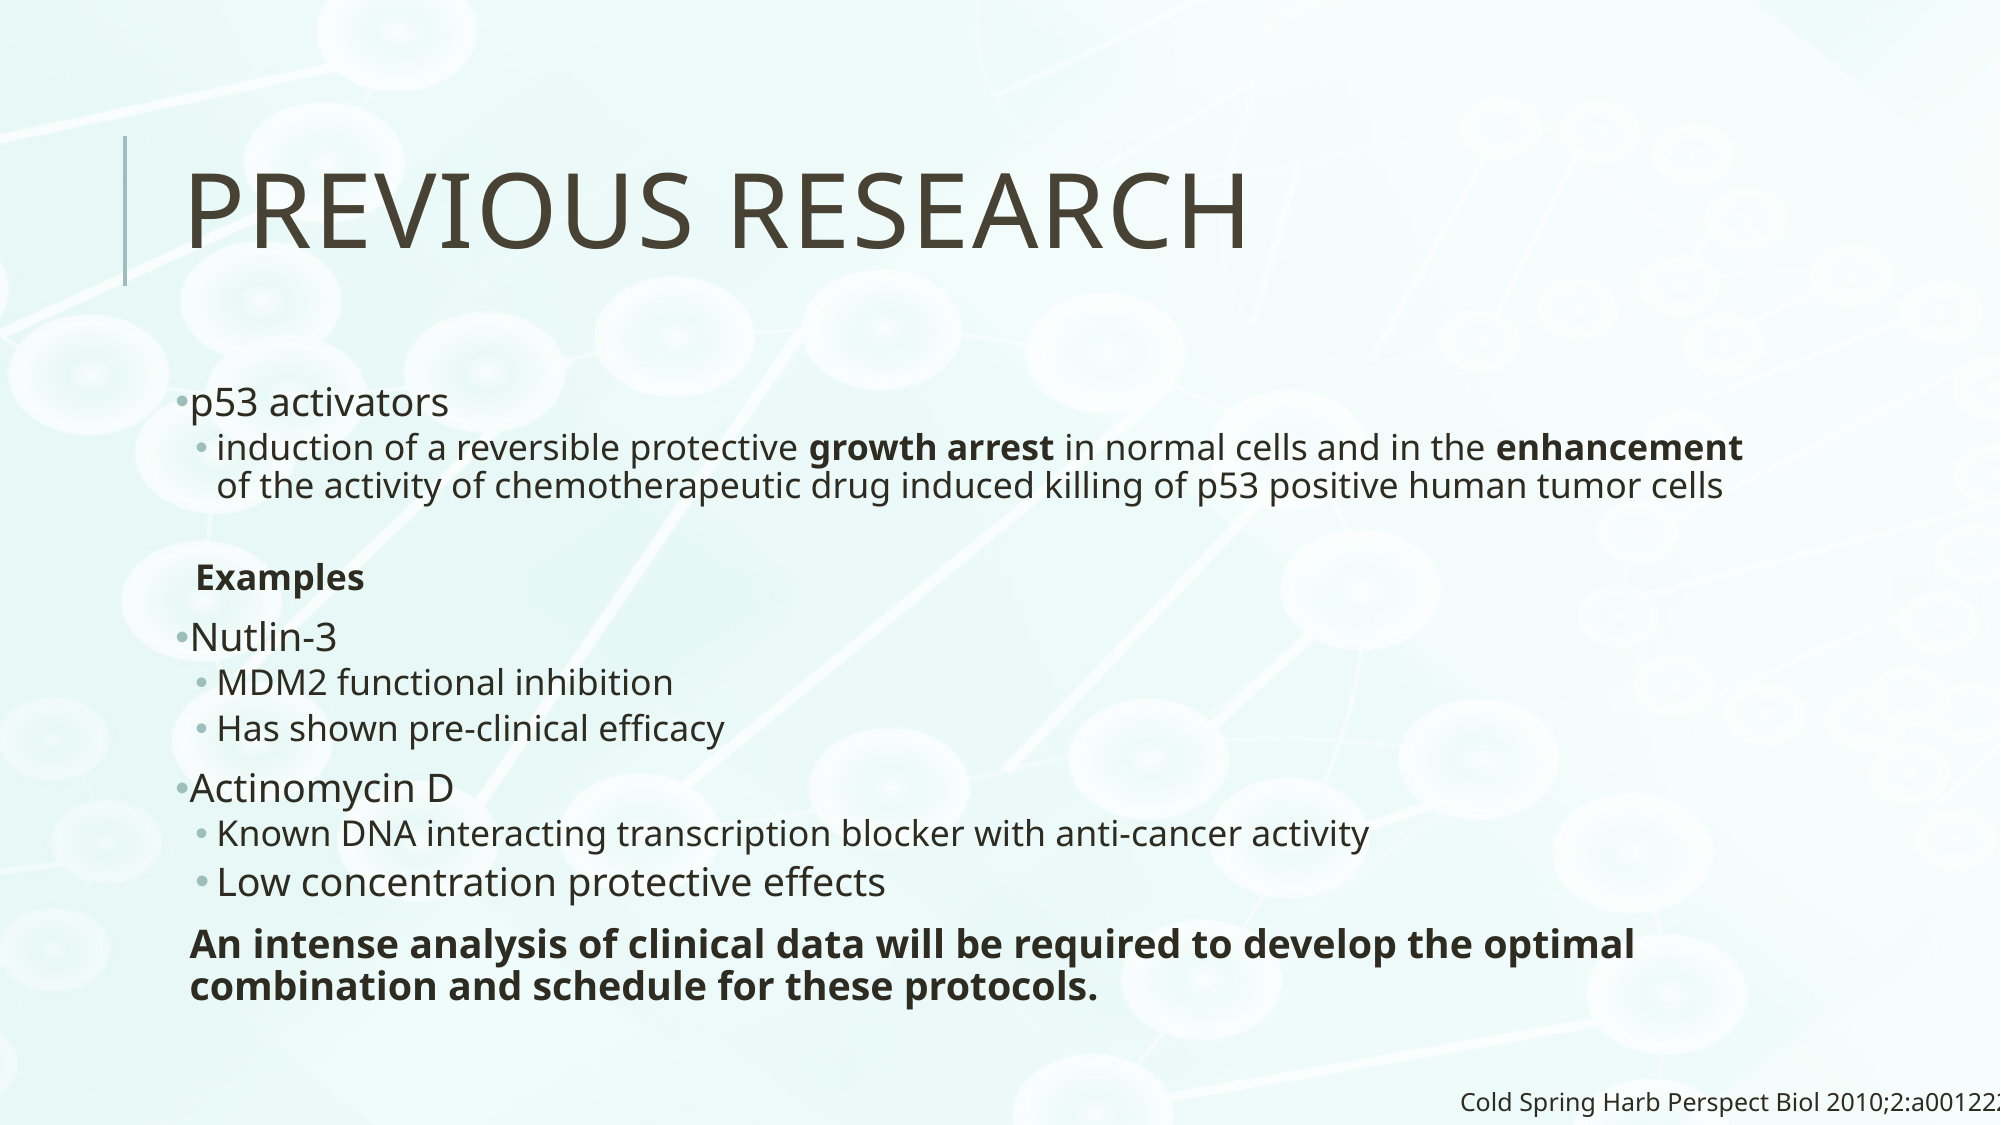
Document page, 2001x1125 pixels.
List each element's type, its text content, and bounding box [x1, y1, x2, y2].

list p53 activators induction of a reversible protective growth arrest in normal cells and in the enhancement of the activity of chemotherapeutic drug induced killing of p53 positive human tumor cells Examples Nutlin-3 MDM2 functional inhibition Has shown pre-clinical efficacy Actinomycin D Known DNA interacting transcription blocker with anti-cancer activity Low concentration protective effects An intense analysis of clinical data will be required to develop the optimal combination and schedule for these protocols. [168, 375, 1763, 1035]
text_box Cold Spring Harb Perspect Biol 2010;2:a001222 [1445, 1079, 2000, 1125]
title Previous research [168, 96, 1763, 342]
